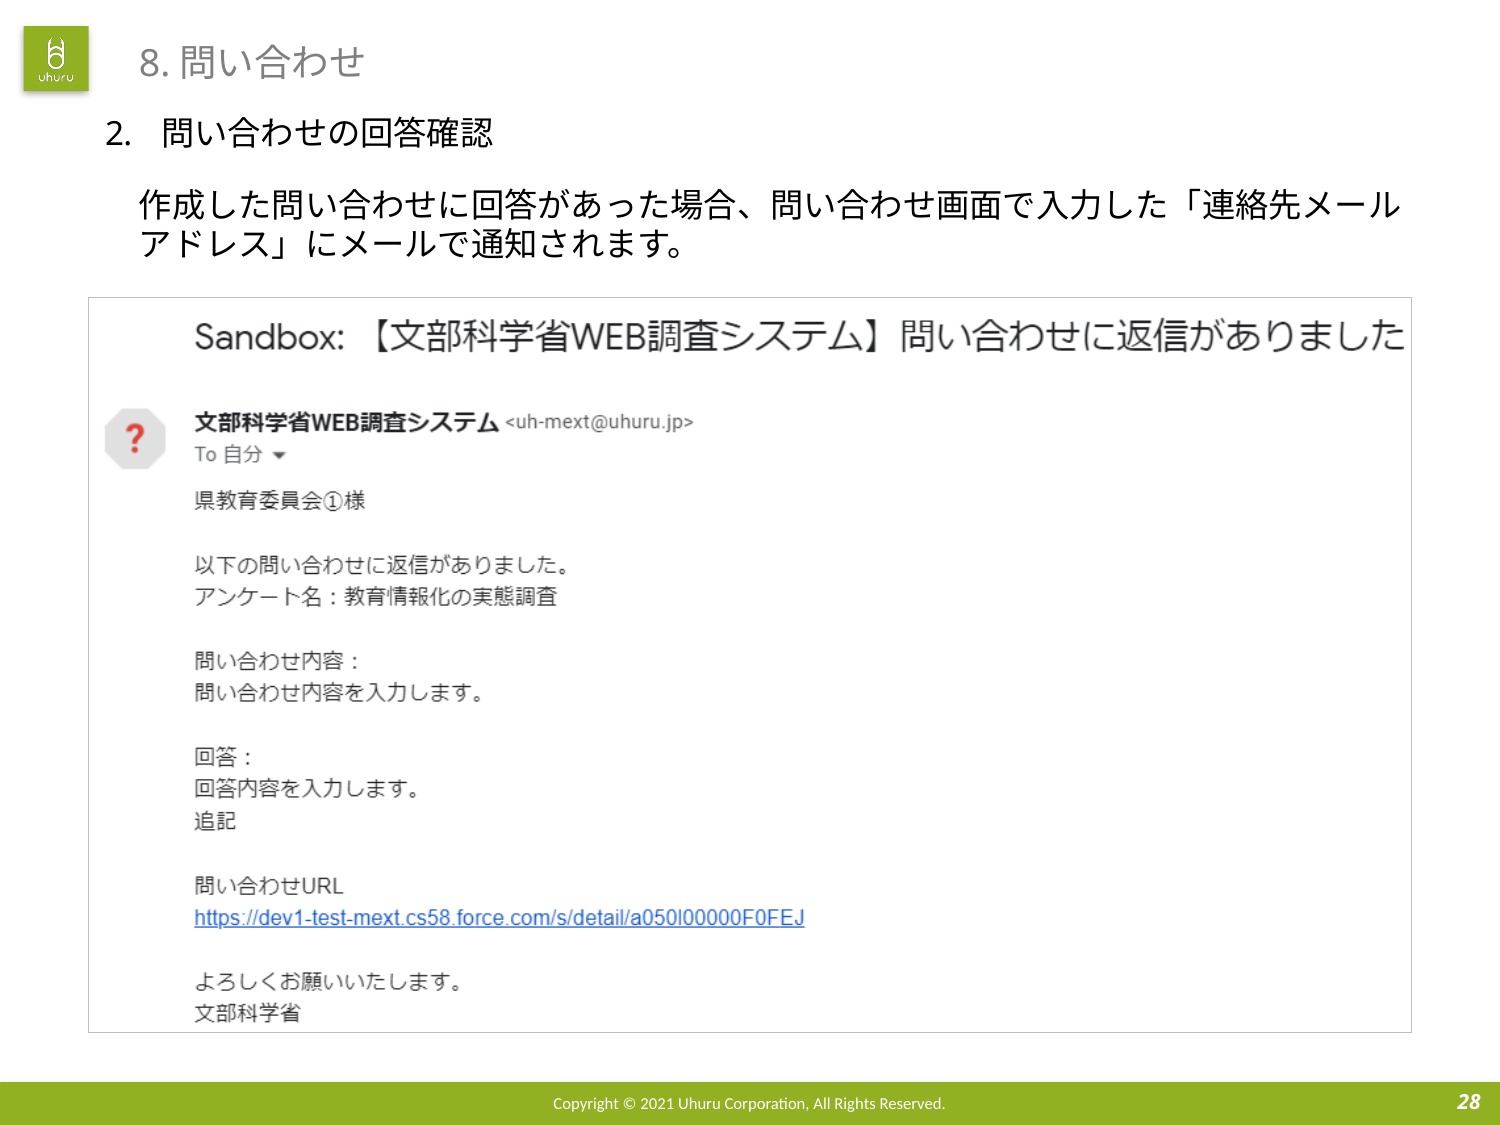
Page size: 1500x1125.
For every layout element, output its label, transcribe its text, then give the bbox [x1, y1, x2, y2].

picture [88, 296, 1412, 1034]
picture [23, 25, 89, 92]
list 作成した問い合わせに回答があった場合、問い合わせ画面で入力した「連絡先メールアドレス」にメールで通知されます。 [123, 176, 1426, 259]
text_box 問い合わせの回答確認 [90, 105, 1365, 159]
slide_number 28 [1391, 1088, 1496, 1118]
title 8.問い合わせ [123, 4, 1500, 119]
